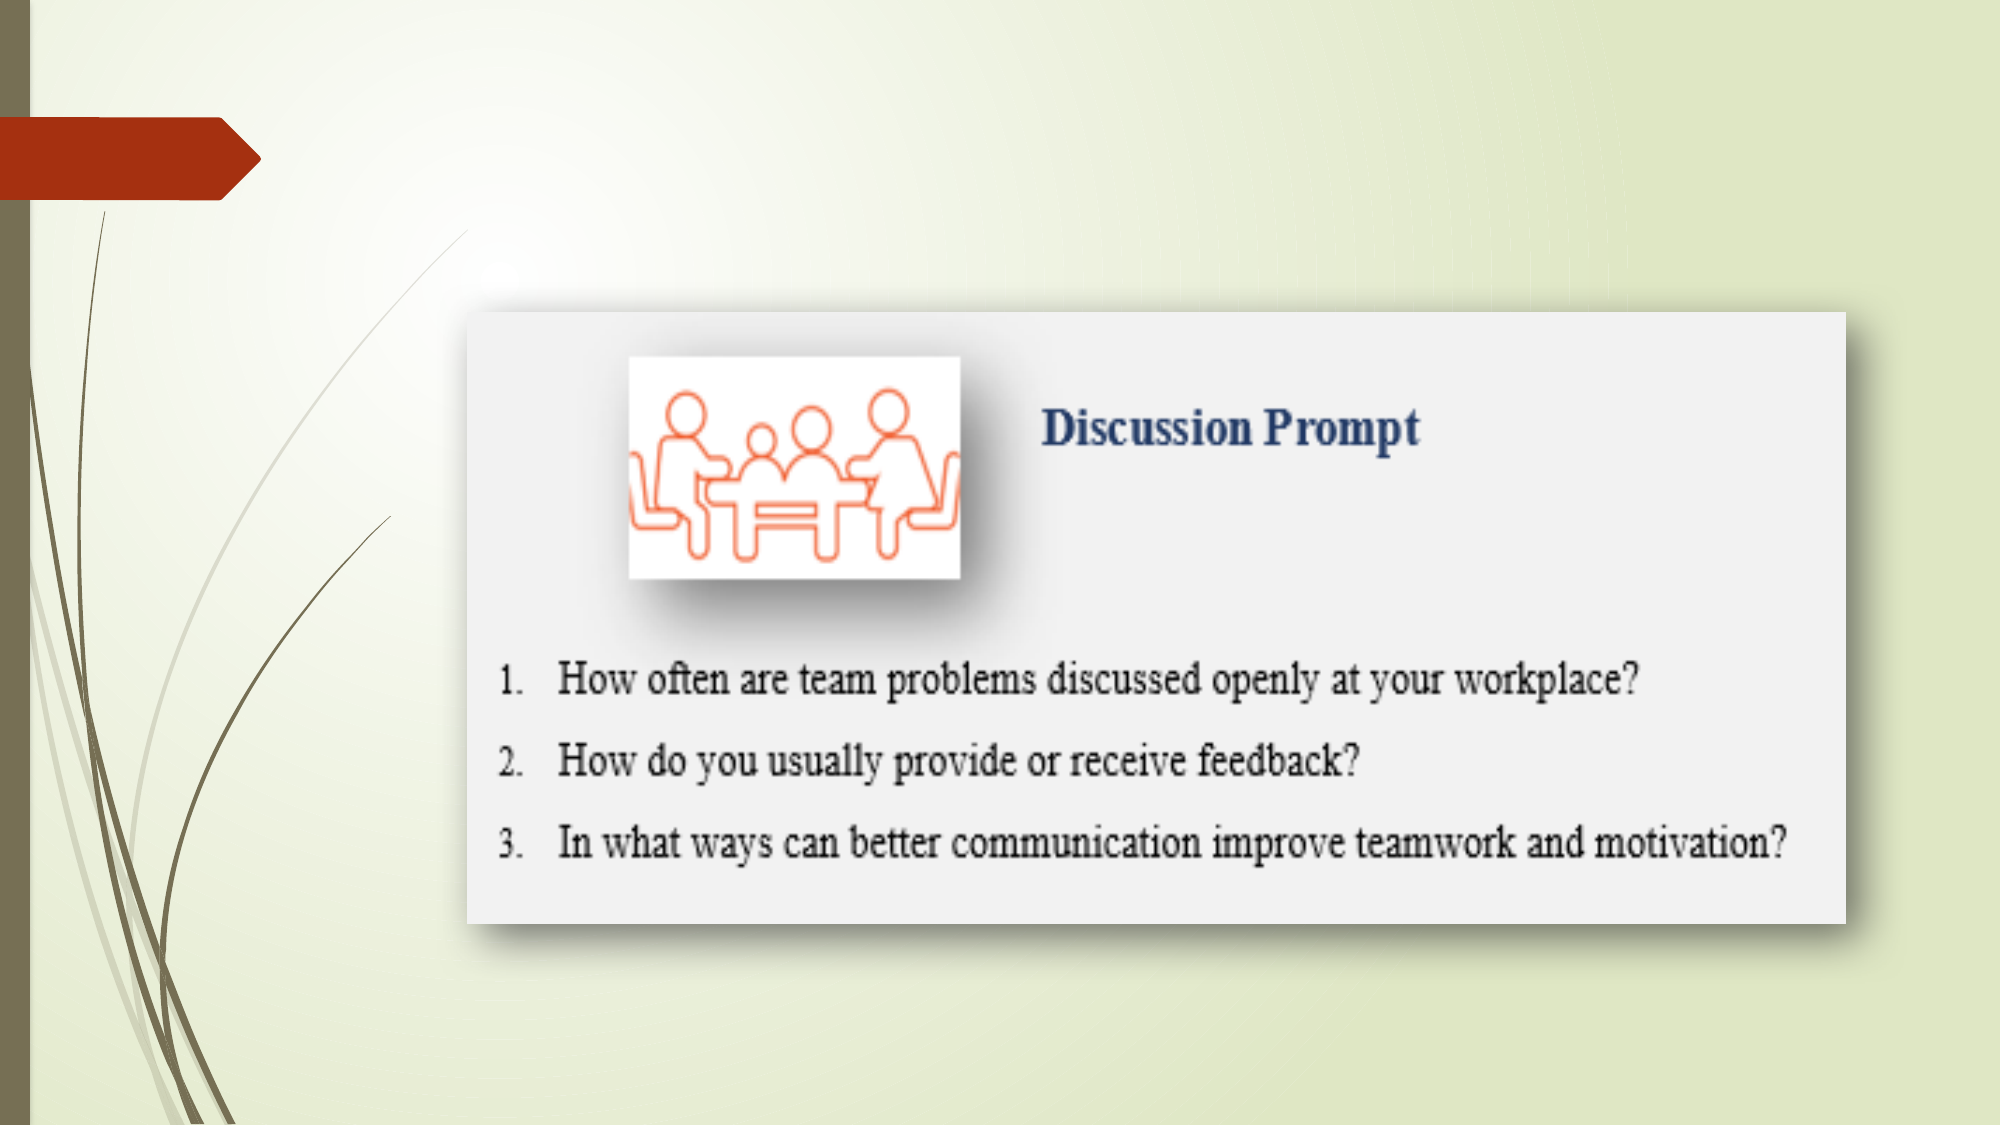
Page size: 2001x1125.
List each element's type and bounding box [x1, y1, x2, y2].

list [466, 312, 1846, 924]
